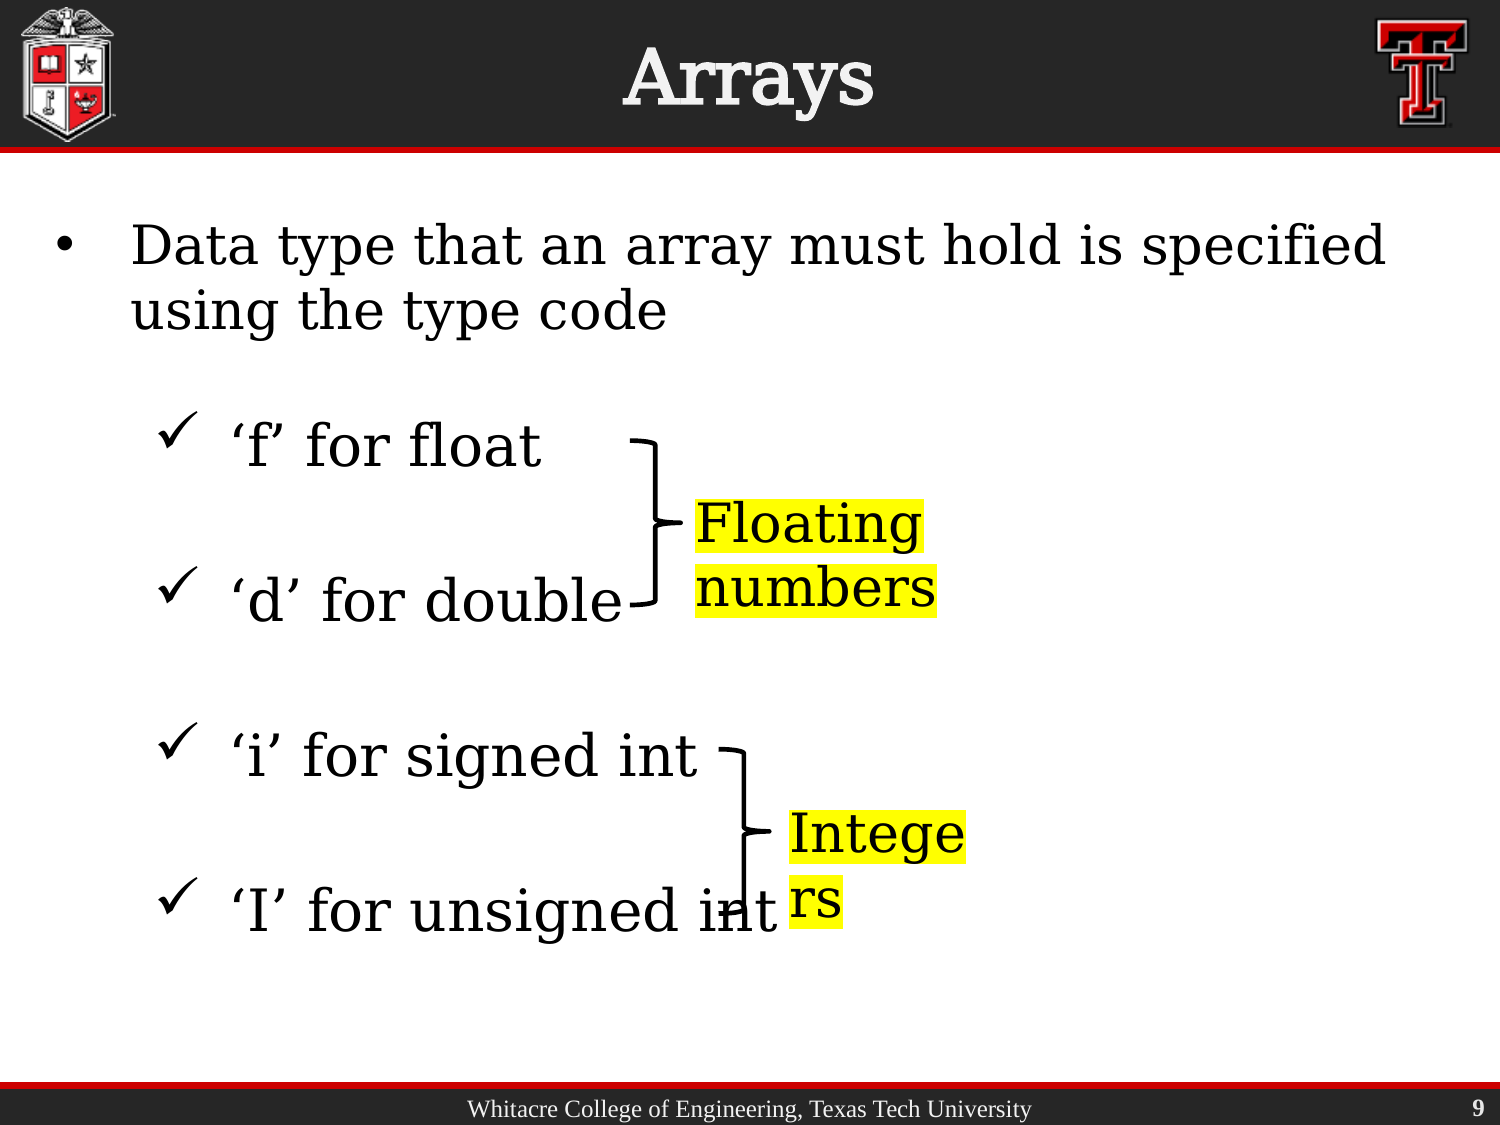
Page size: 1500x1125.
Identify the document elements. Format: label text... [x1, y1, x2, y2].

title Arrays [151, 6, 1349, 141]
text_box ‘d’ for double [138, 555, 1447, 641]
picture [21, 7, 116, 142]
text_box Integers [774, 791, 997, 936]
text_box [718, 748, 771, 915]
text_box ‘I’ for unsigned int [138, 866, 1447, 951]
text_box [629, 439, 682, 606]
text_box Data type that an array must hold is specified using the type code [40, 203, 1424, 348]
picture [1373, 14, 1472, 128]
text_box ‘f’ for float [138, 400, 1447, 486]
text_box ‘i’ for signed int [138, 710, 1447, 796]
text_box Floating numbers [680, 480, 1122, 626]
slide_number 9 [1392, 1086, 1500, 1125]
